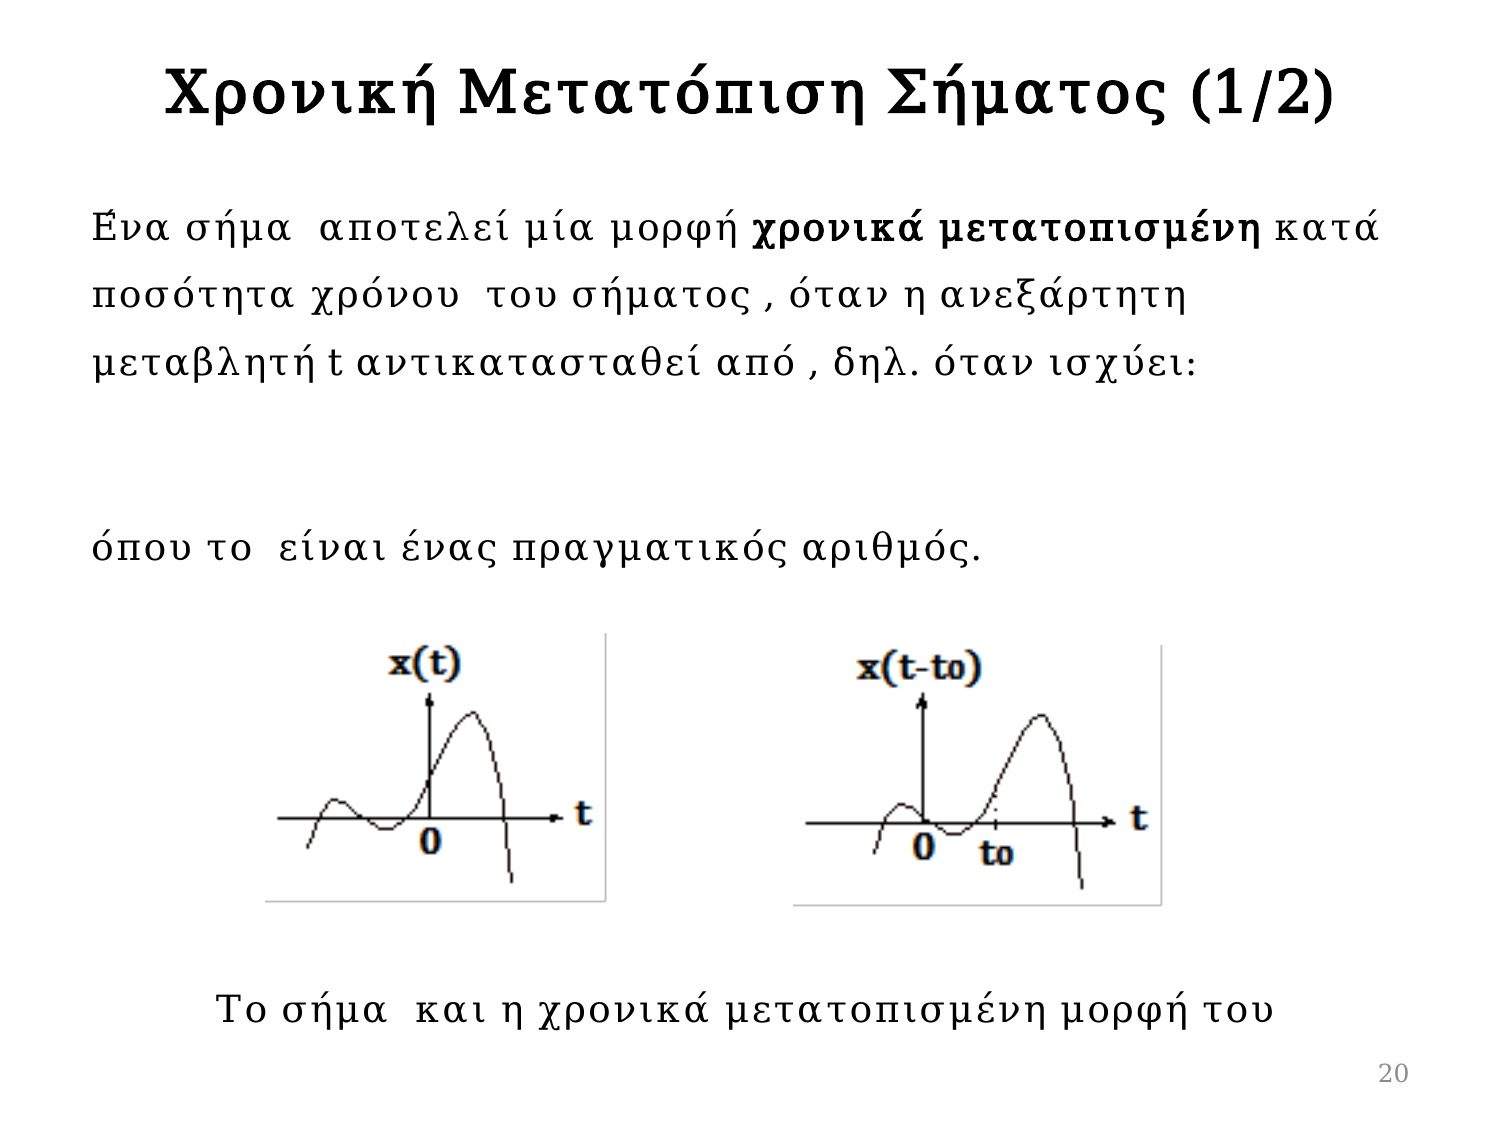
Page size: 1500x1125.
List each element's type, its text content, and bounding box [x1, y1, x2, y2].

title Χρονική Μετατόπιση Σήματος (1/2) [75, 19, 1425, 159]
slide_number 20 [1222, 1042, 1425, 1103]
picture [265, 633, 609, 906]
picture [793, 644, 1166, 909]
